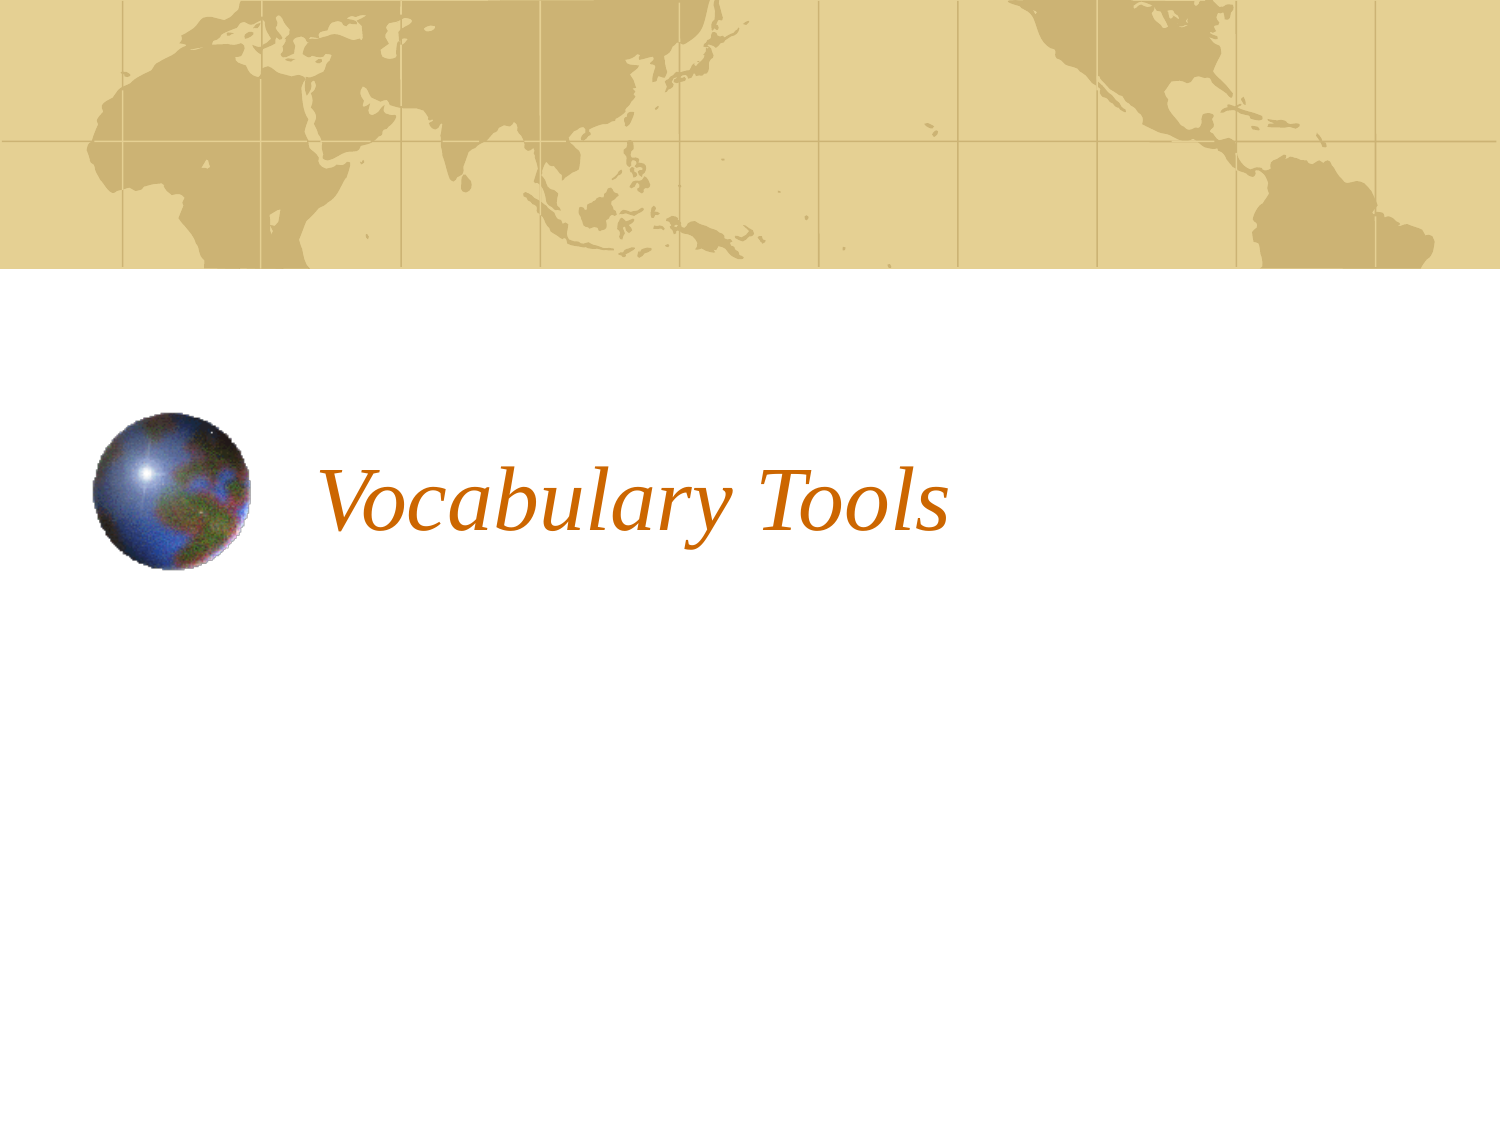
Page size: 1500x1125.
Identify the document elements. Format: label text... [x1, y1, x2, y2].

picture [87, 407, 268, 575]
title Vocabulary Tools [299, 299, 1438, 688]
